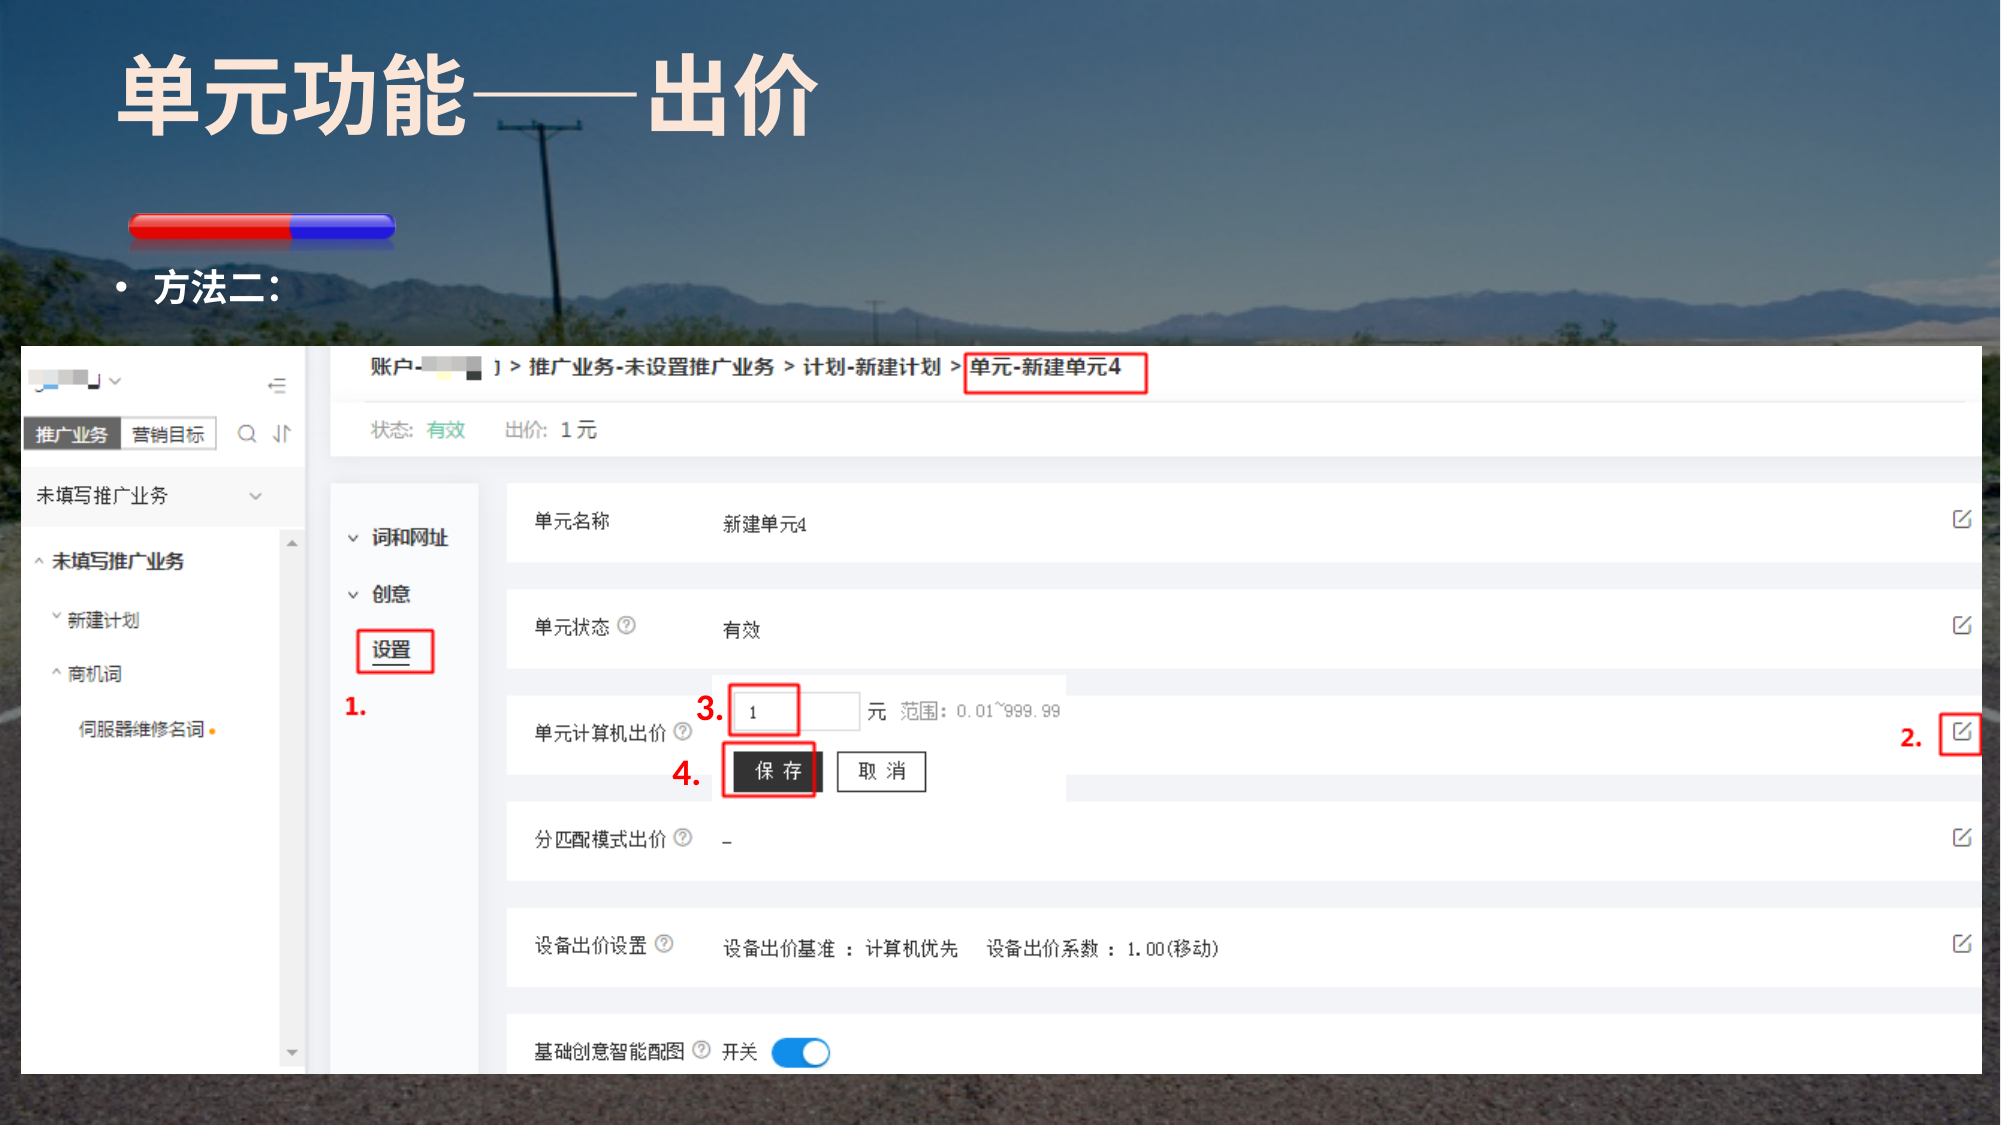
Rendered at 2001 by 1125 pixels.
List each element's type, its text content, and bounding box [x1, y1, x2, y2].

title 单元功能——出价 [99, 45, 1521, 203]
picture [0, 0, 2001, 1125]
